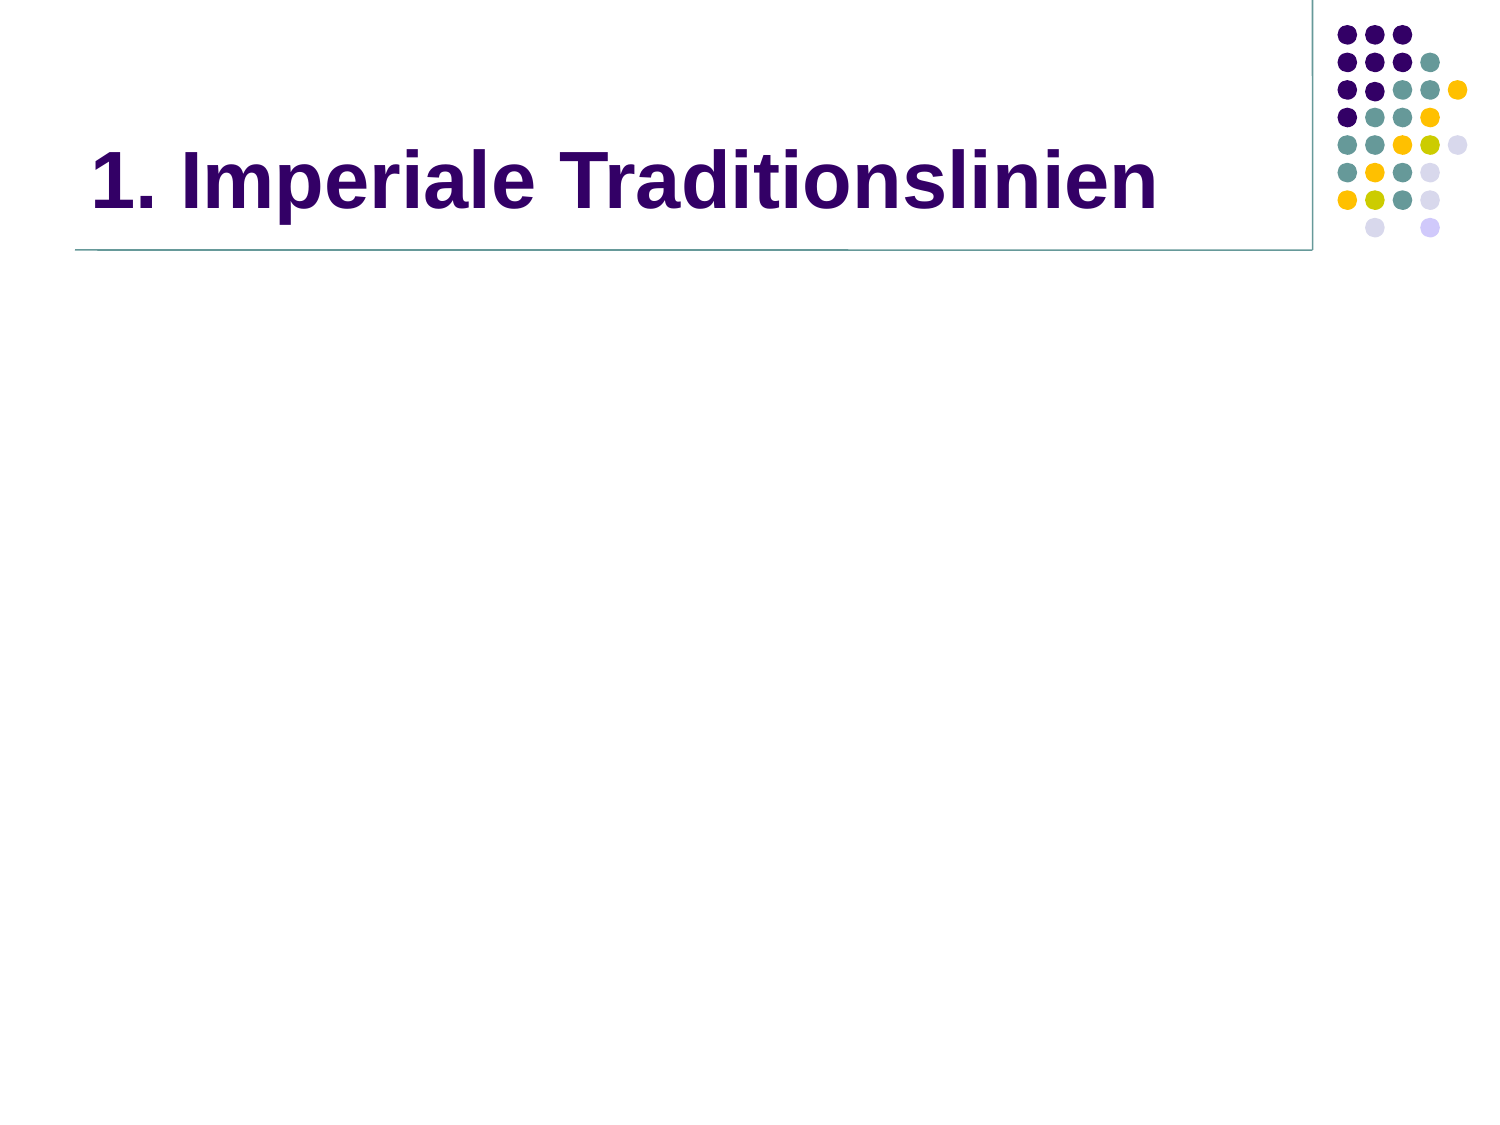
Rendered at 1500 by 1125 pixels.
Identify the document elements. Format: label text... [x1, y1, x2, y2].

title 1. Imperiale Traditionslinien [74, 19, 1313, 233]
